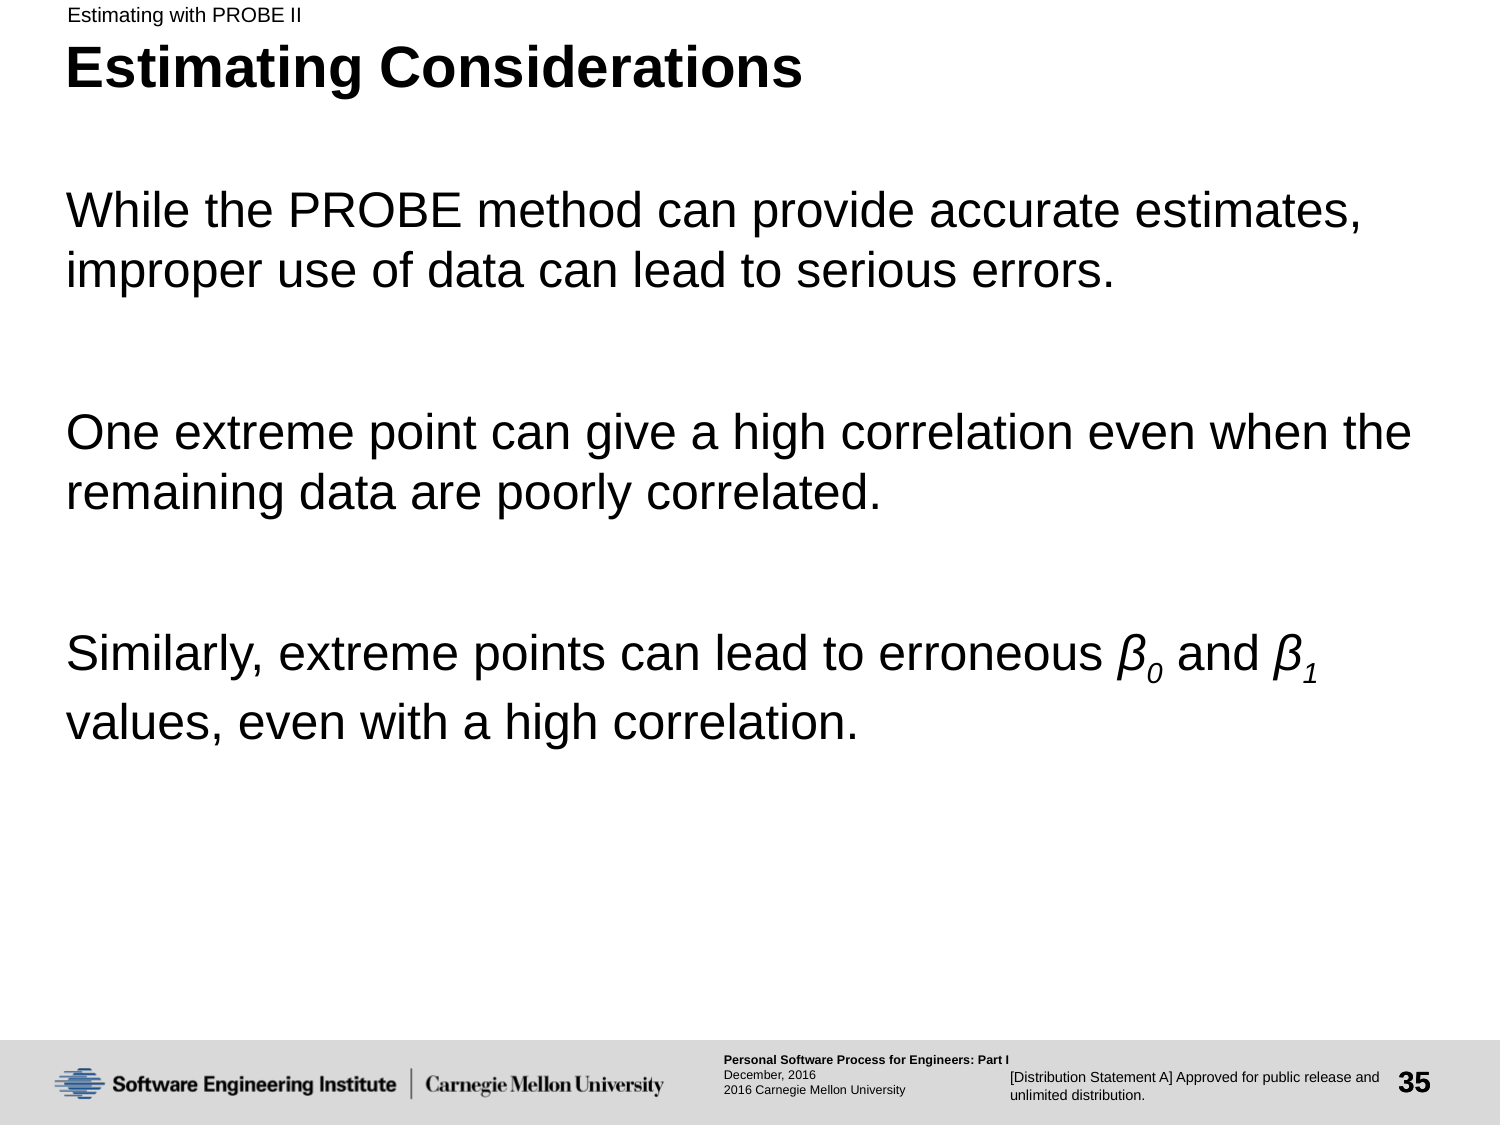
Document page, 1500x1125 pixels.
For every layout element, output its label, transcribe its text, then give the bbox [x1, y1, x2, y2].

list While the PROBE method can provide accurate estimates, improper use of data can lead to serious errors. One extreme point can give a high correlation even when the remaining data are poorly correlated. Similarly, extreme points can lead to erroneous β0 and β1 values, even with a high correlation. [65, 177, 1431, 1000]
text_box Estimating with PROBE II [67, 1, 752, 27]
title Estimating Considerations [65, 37, 1313, 148]
picture [46, 1061, 673, 1104]
